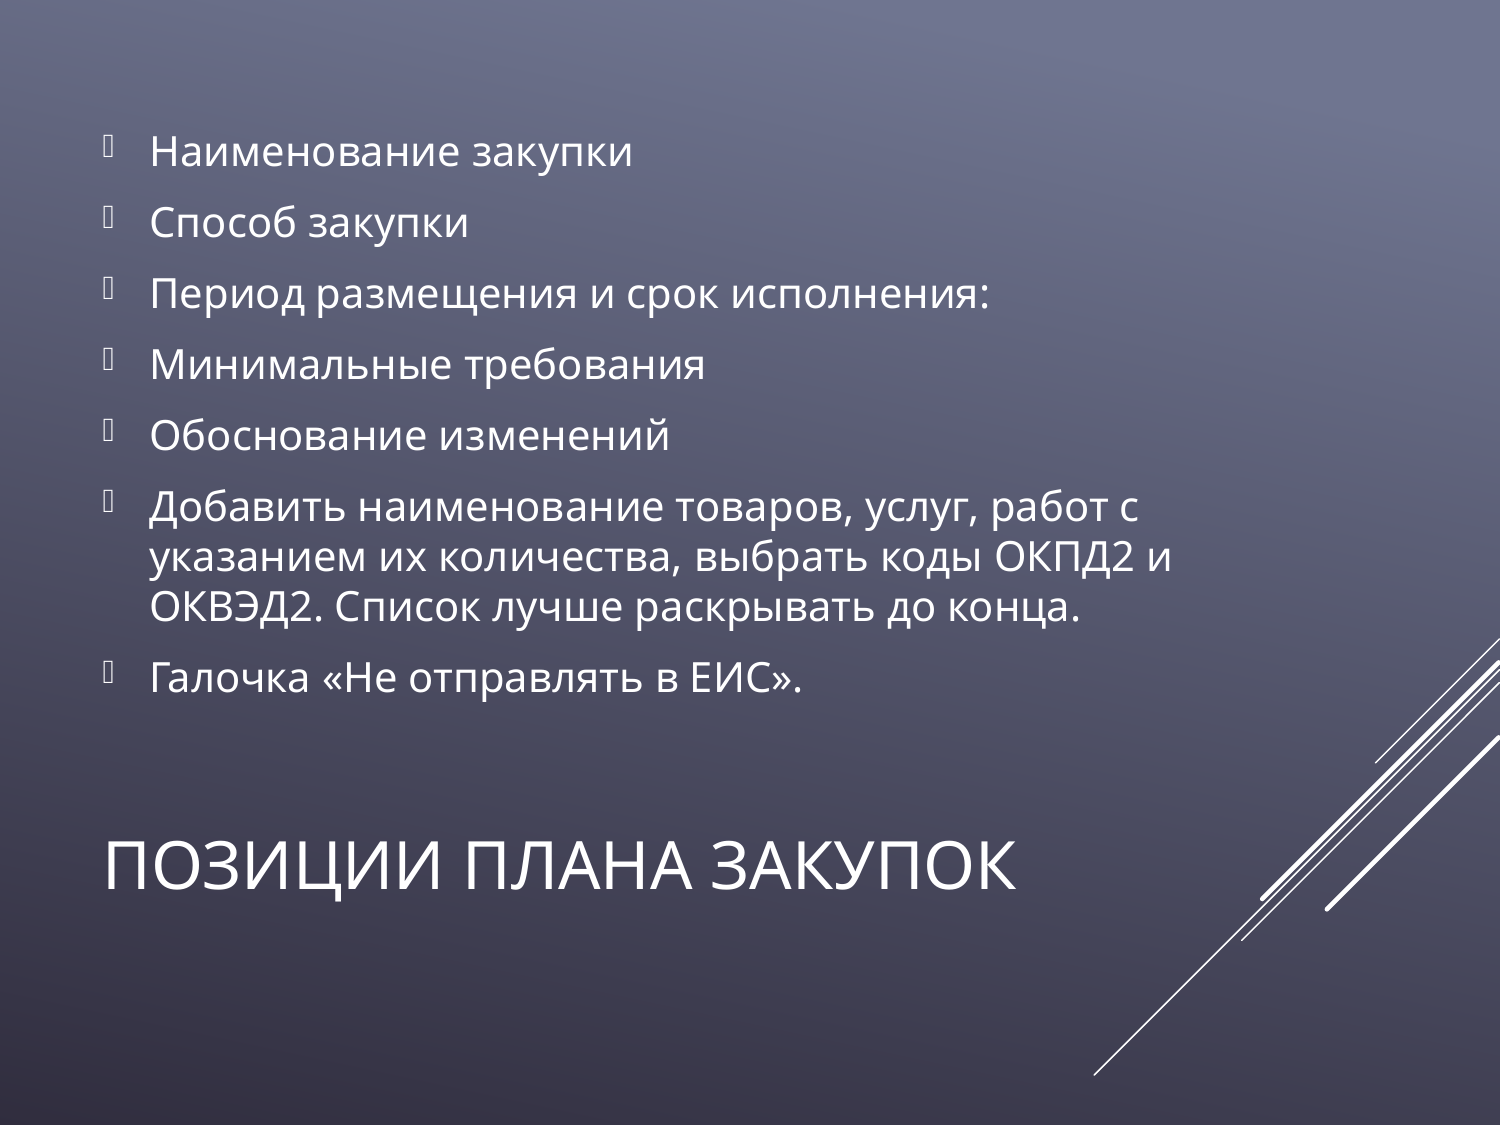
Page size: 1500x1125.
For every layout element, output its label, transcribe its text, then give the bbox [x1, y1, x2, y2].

list Наименование закупки Способ закупки Период размещения и срок исполнения: Минимальные требования Обоснование изменений Добавить наименование товаров, услуг, работ с указанием их количества, выбрать коды ОКПД2 и ОКВЭД2. Список лучше раскрывать до конца. Галочка «Не отправлять в ЕИС». [87, 87, 1295, 738]
title Позиции плана закупок [87, 738, 1163, 988]
